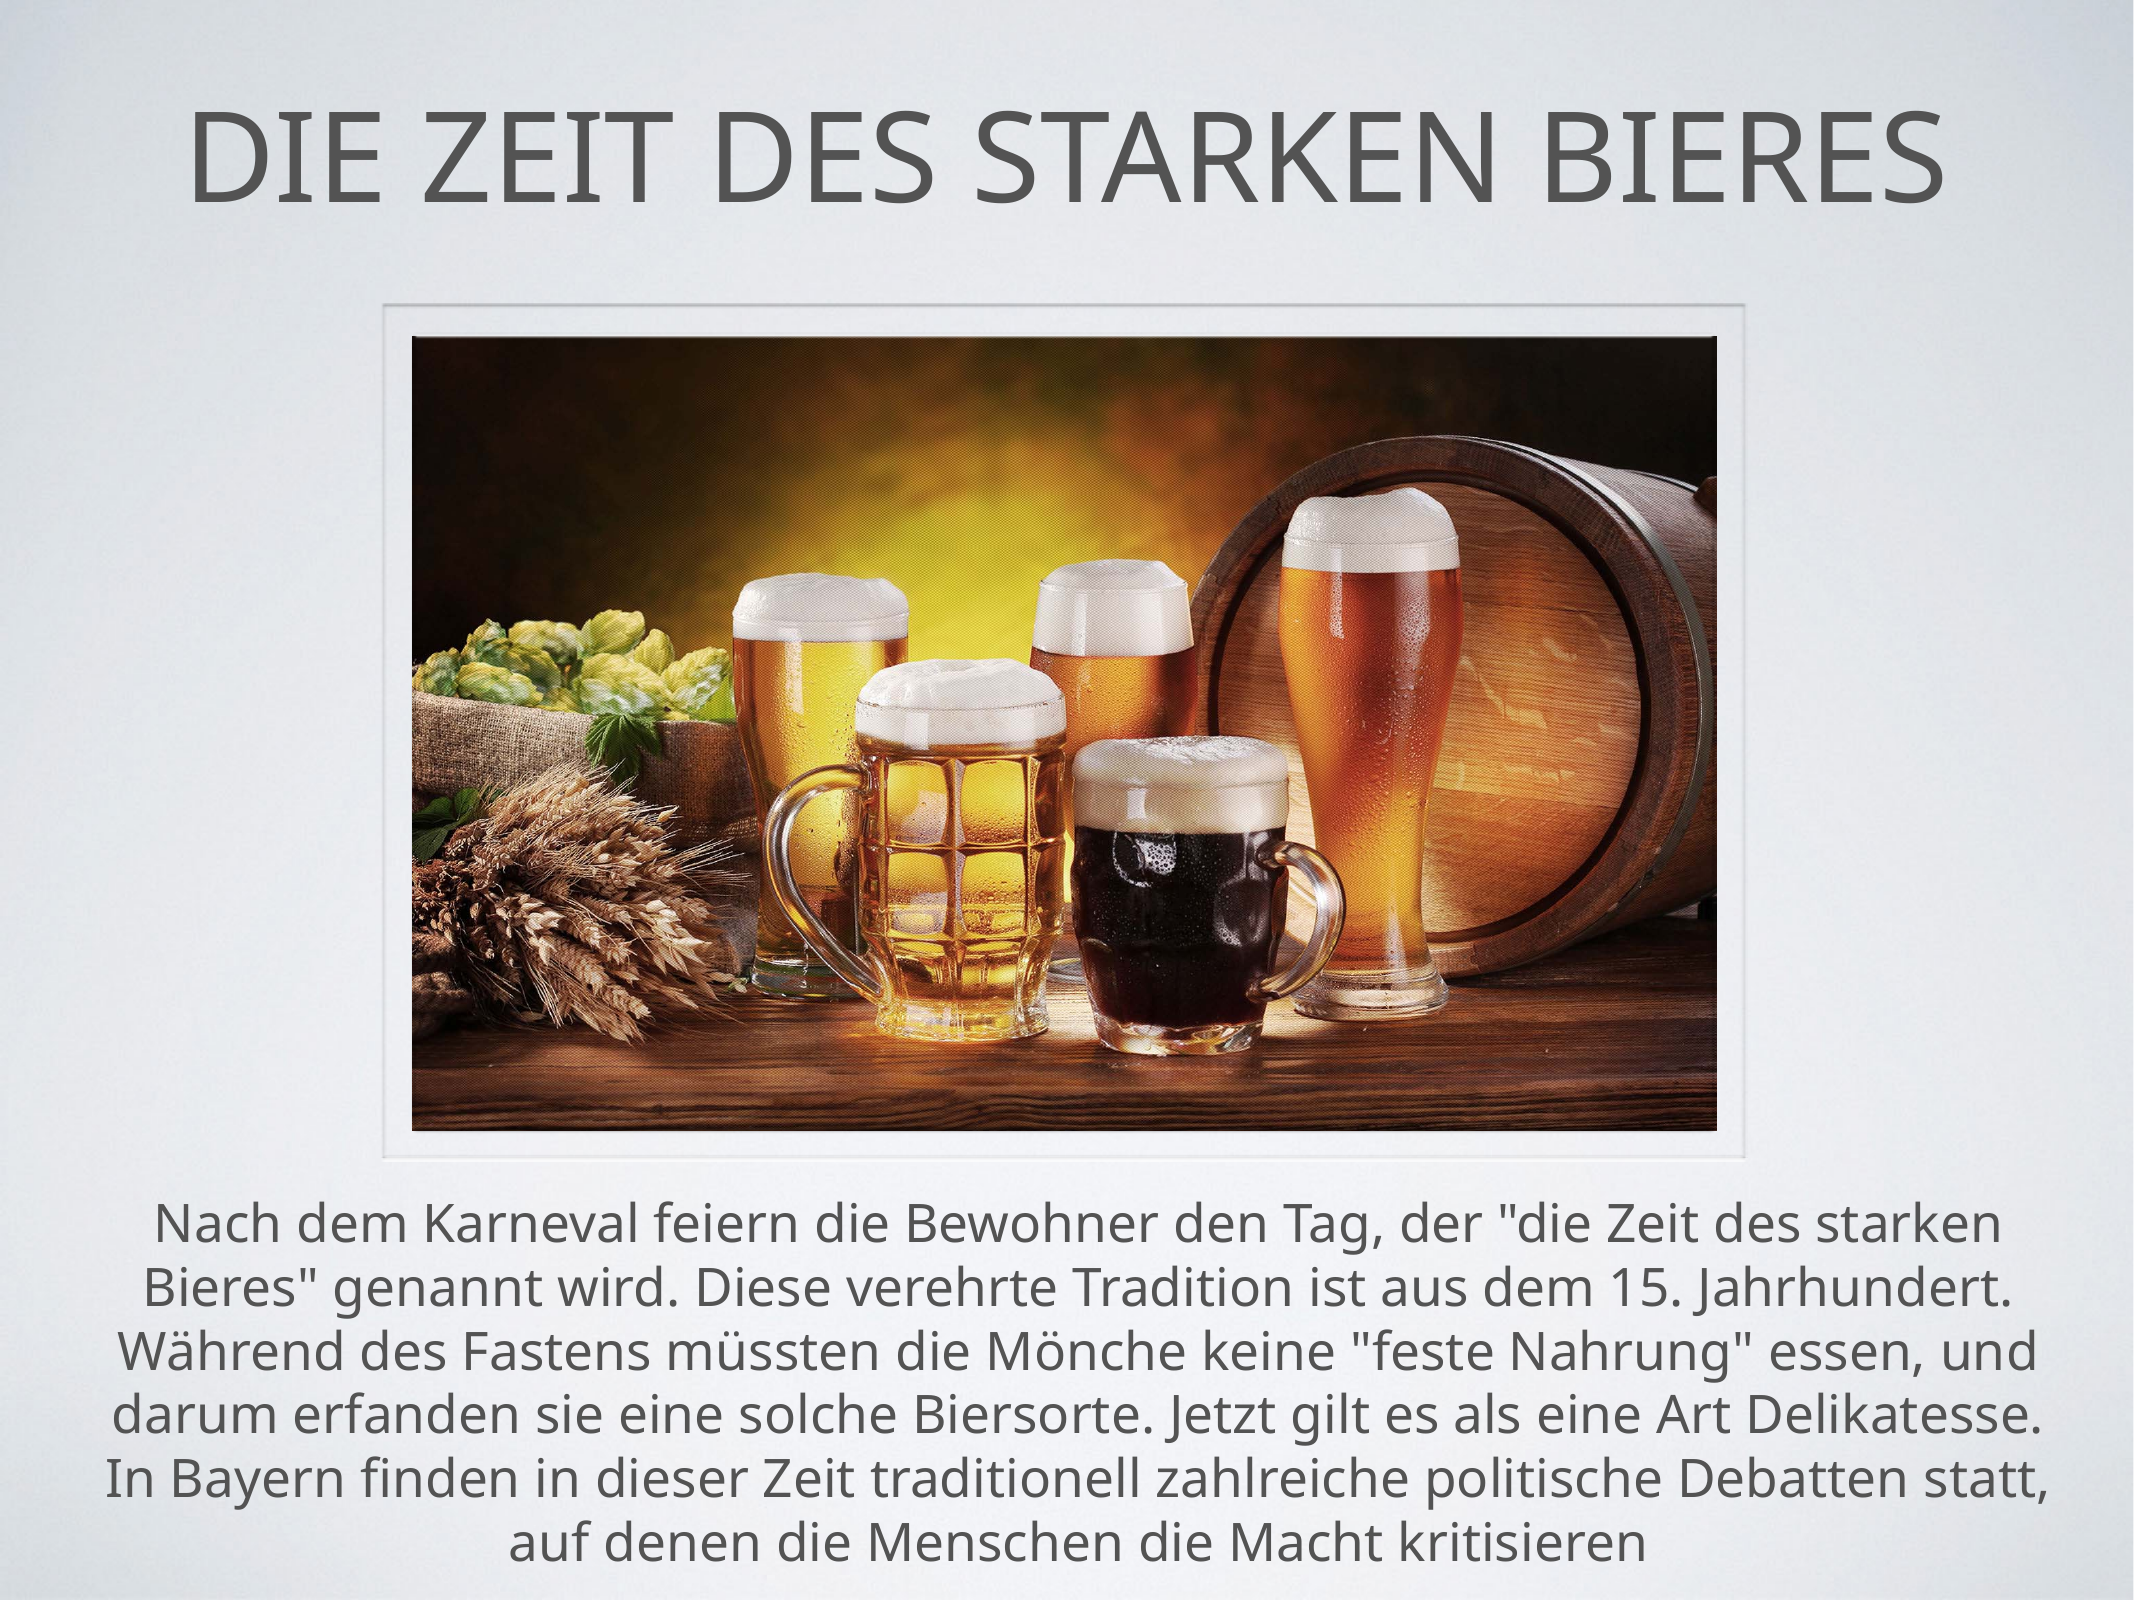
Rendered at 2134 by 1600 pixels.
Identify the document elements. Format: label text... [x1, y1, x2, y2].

picture [0, 0, 2134, 1600]
list Nach dem Karneval feiern die Bewohner den Tag, der "die Zeit des starken Bieres" genannt wird. Diese verehrte Tradition ist aus dem 15. Jahrhundert. Während des Fastens müssten die Mönche keine "feste Nahrung" essen, und darum erfanden sie eine solche Biersorte. Jetzt gilt es als eine Art Delikatesse. In Bayern finden in dieser Zeit traditionell zahlreiche politische Debatten statt, auf denen die Menschen die Macht kritisieren [74, 1177, 2083, 1584]
title die Zeit des starken Bieres [132, 0, 2001, 305]
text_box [381, 303, 1749, 1162]
